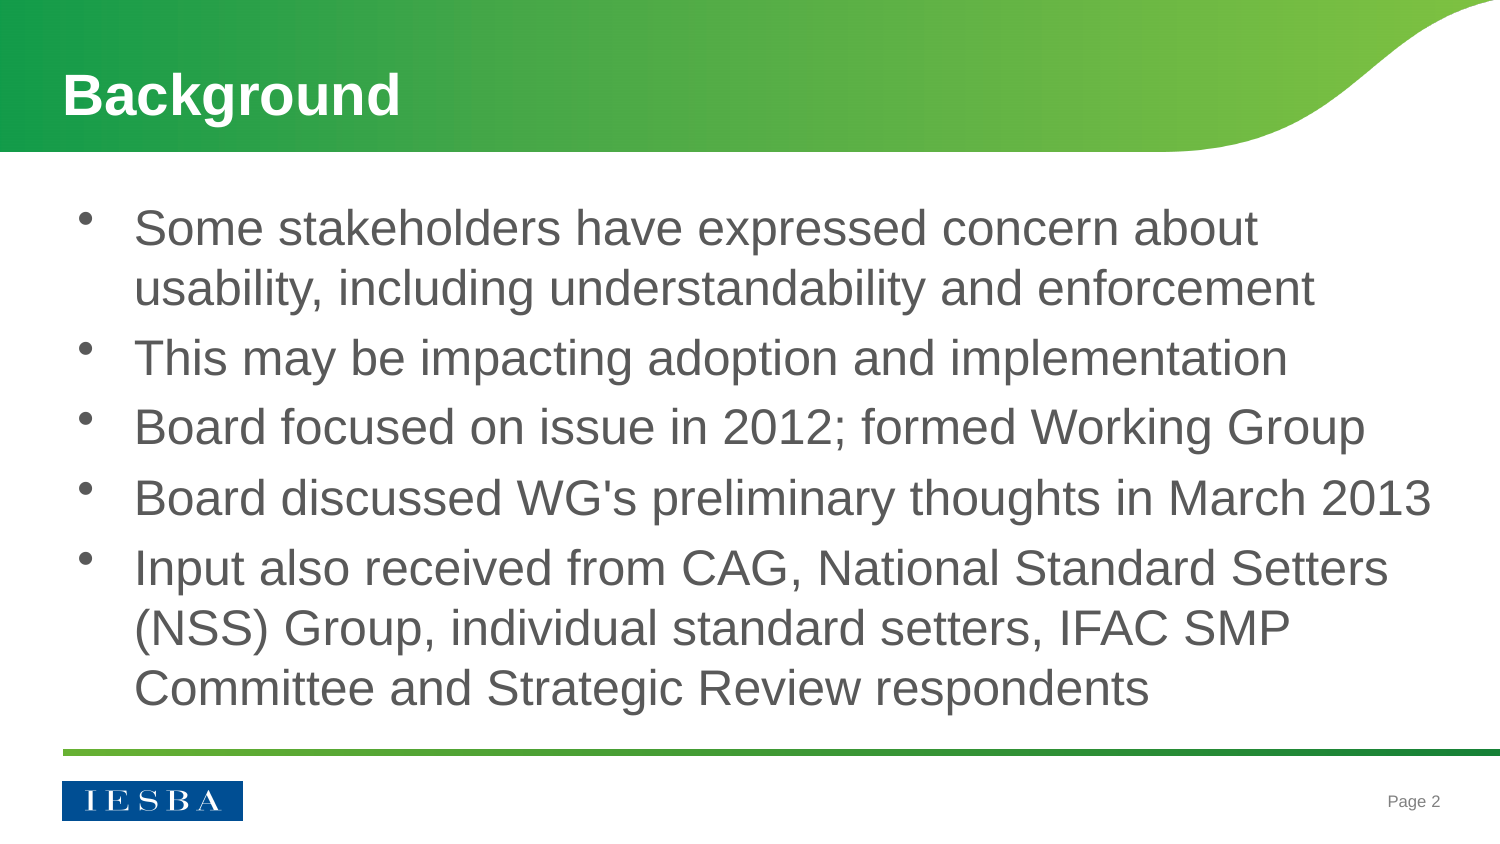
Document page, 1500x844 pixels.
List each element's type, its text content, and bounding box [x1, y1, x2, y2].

list Some stakeholders have expressed concern about usability, including understandability and enforcement This may be impacting adoption and implementation Board focused on issue in 2012; formed Working Group Board discussed WG's preliminary thoughts in March 2013 Input also received from CAG, National Standard Setters (NSS) Group, individual standard setters, IFAC SMP Committee and Strategic Review respondents [62, 187, 1450, 760]
title Background [62, 59, 1300, 125]
picture [62, 781, 243, 821]
picture [0, 0, 1497, 152]
